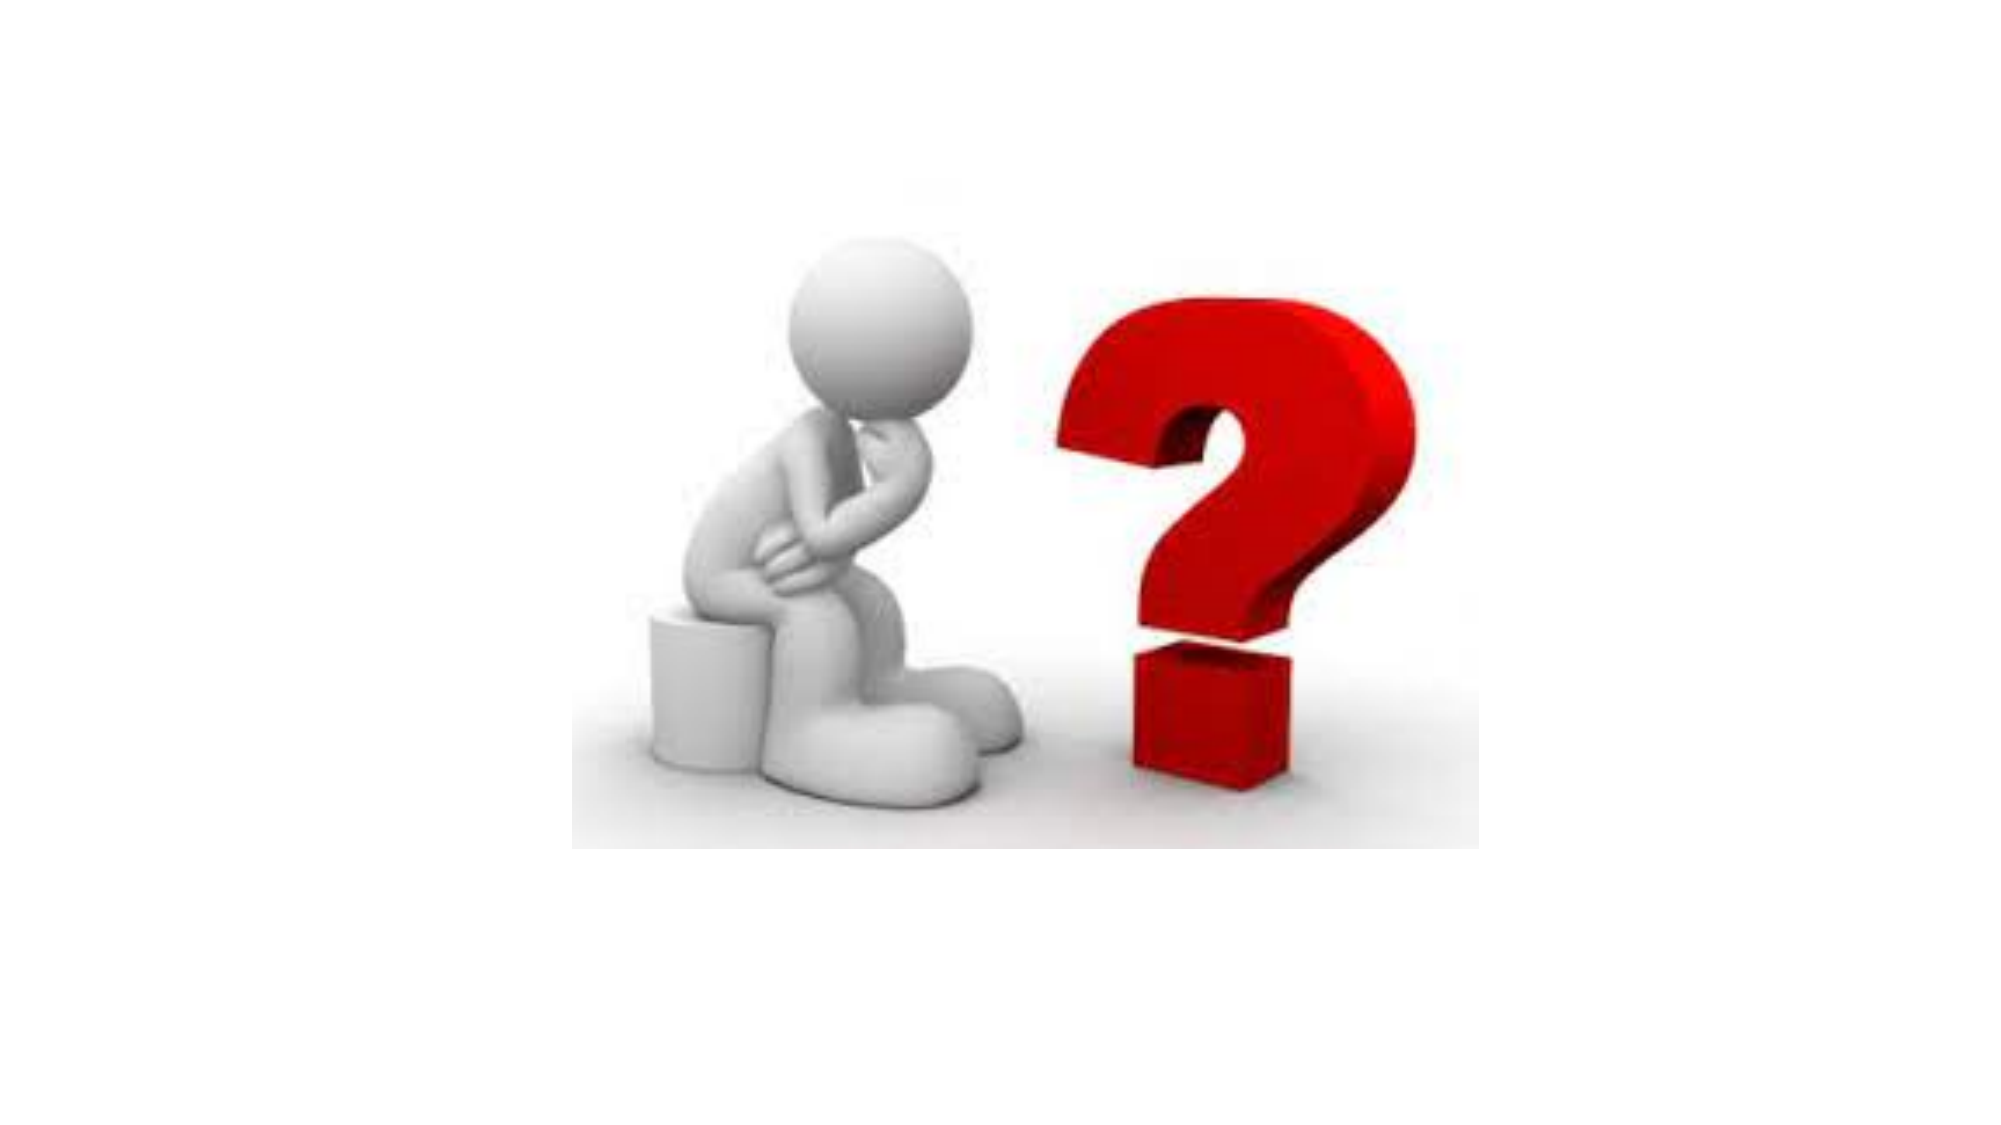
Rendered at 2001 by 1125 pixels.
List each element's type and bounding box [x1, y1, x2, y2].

picture [572, 178, 1479, 849]
